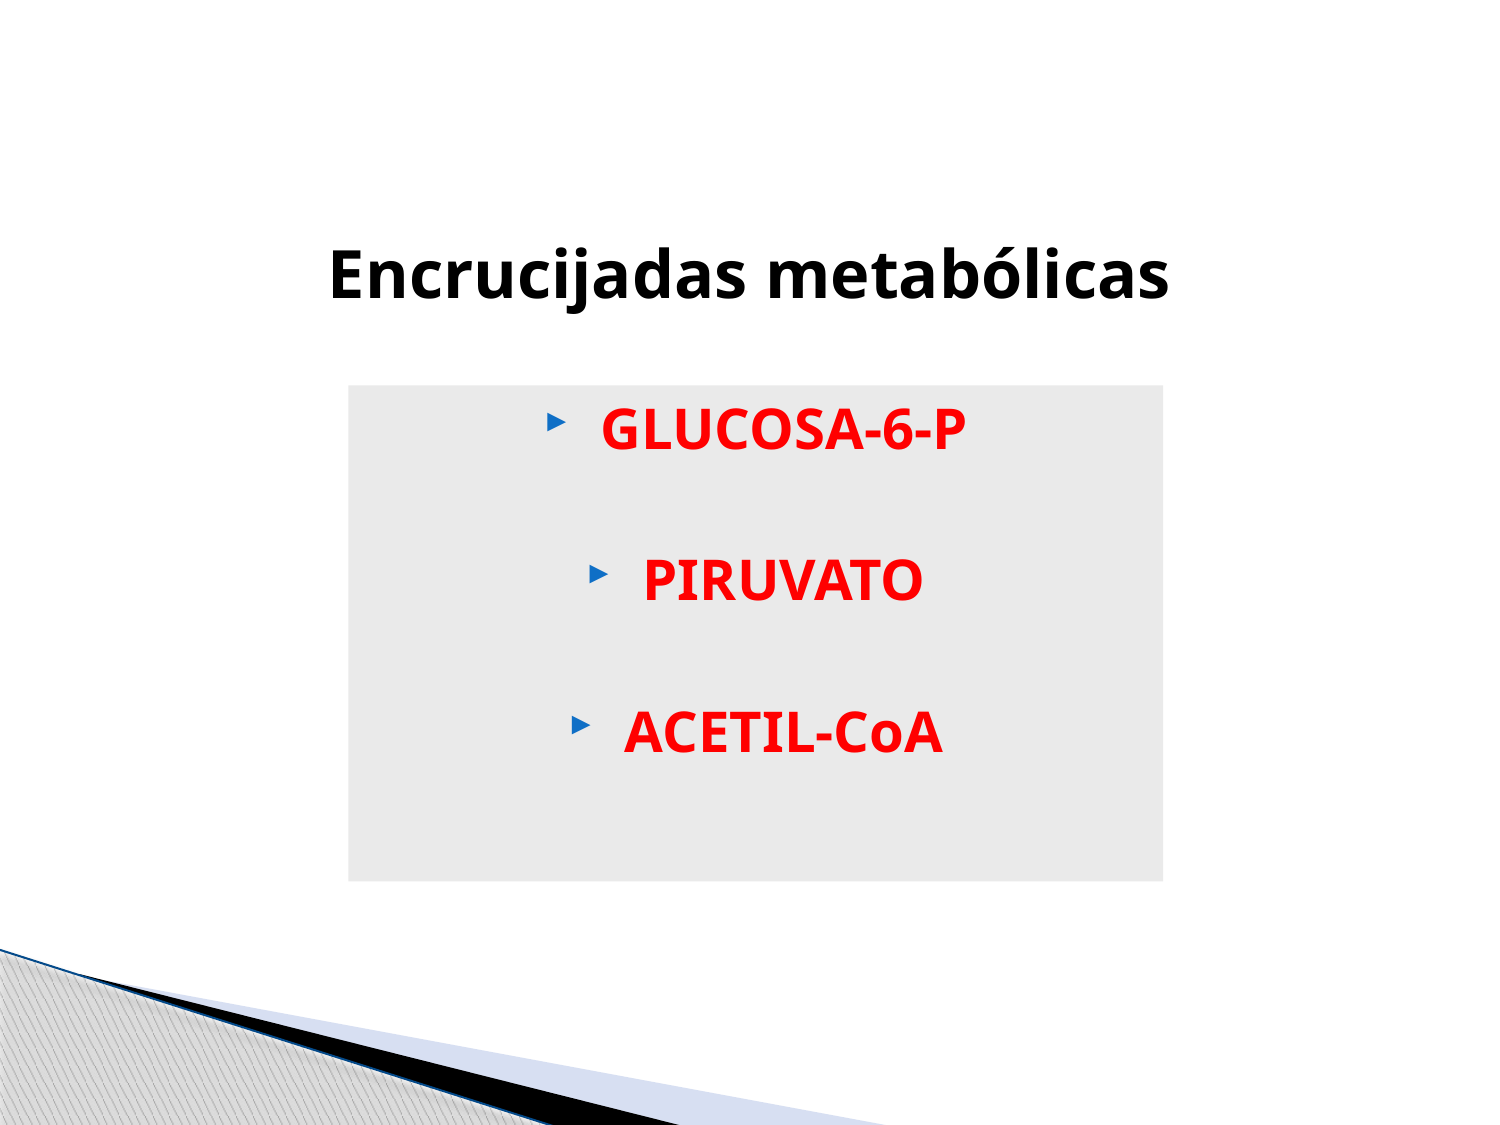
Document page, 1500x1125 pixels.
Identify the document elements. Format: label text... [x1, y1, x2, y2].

list GLUCOSA-6-P PIRUVATO ACETIL-CoA [348, 385, 1164, 882]
title Encrucijadas metabólicas [112, 206, 1387, 338]
